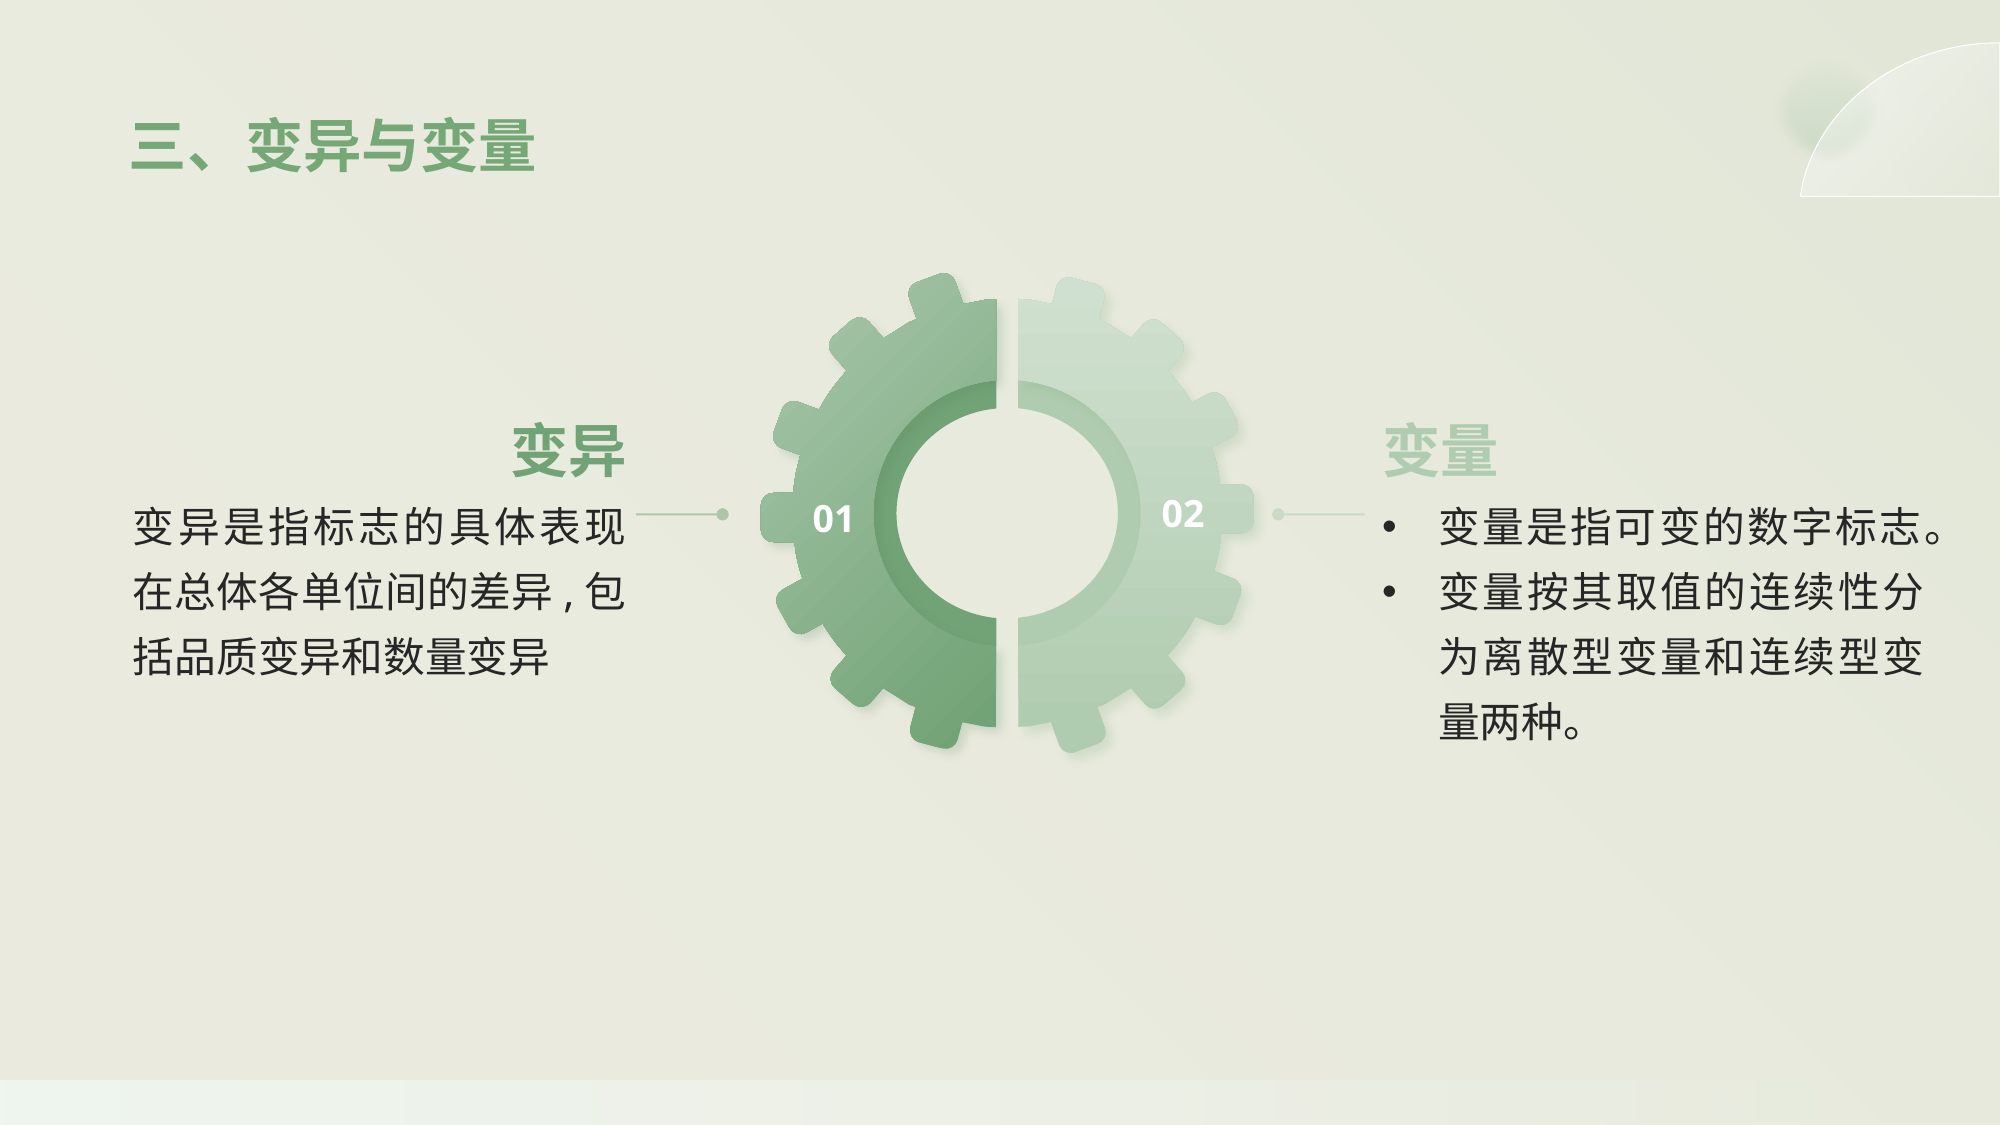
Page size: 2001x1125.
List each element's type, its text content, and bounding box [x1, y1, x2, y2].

text_box 变量是指可变的数字标志。 变量按其取值的连续性分为离散型变量和连续型变量两种。 [1382, 486, 1925, 615]
text_box 变异是指标志的具体表现在总体各单位间的差异,包括品质变异和数量变异 [132, 486, 627, 615]
text_box 三、变异与变量 [114, 73, 883, 224]
text_box 01 [759, 272, 998, 750]
text_box [1017, 382, 1139, 644]
text_box 变量 [1382, 399, 1876, 485]
text_box [885, 393, 998, 645]
text_box 变异 [132, 399, 627, 485]
text_box 02 [1017, 276, 1255, 755]
